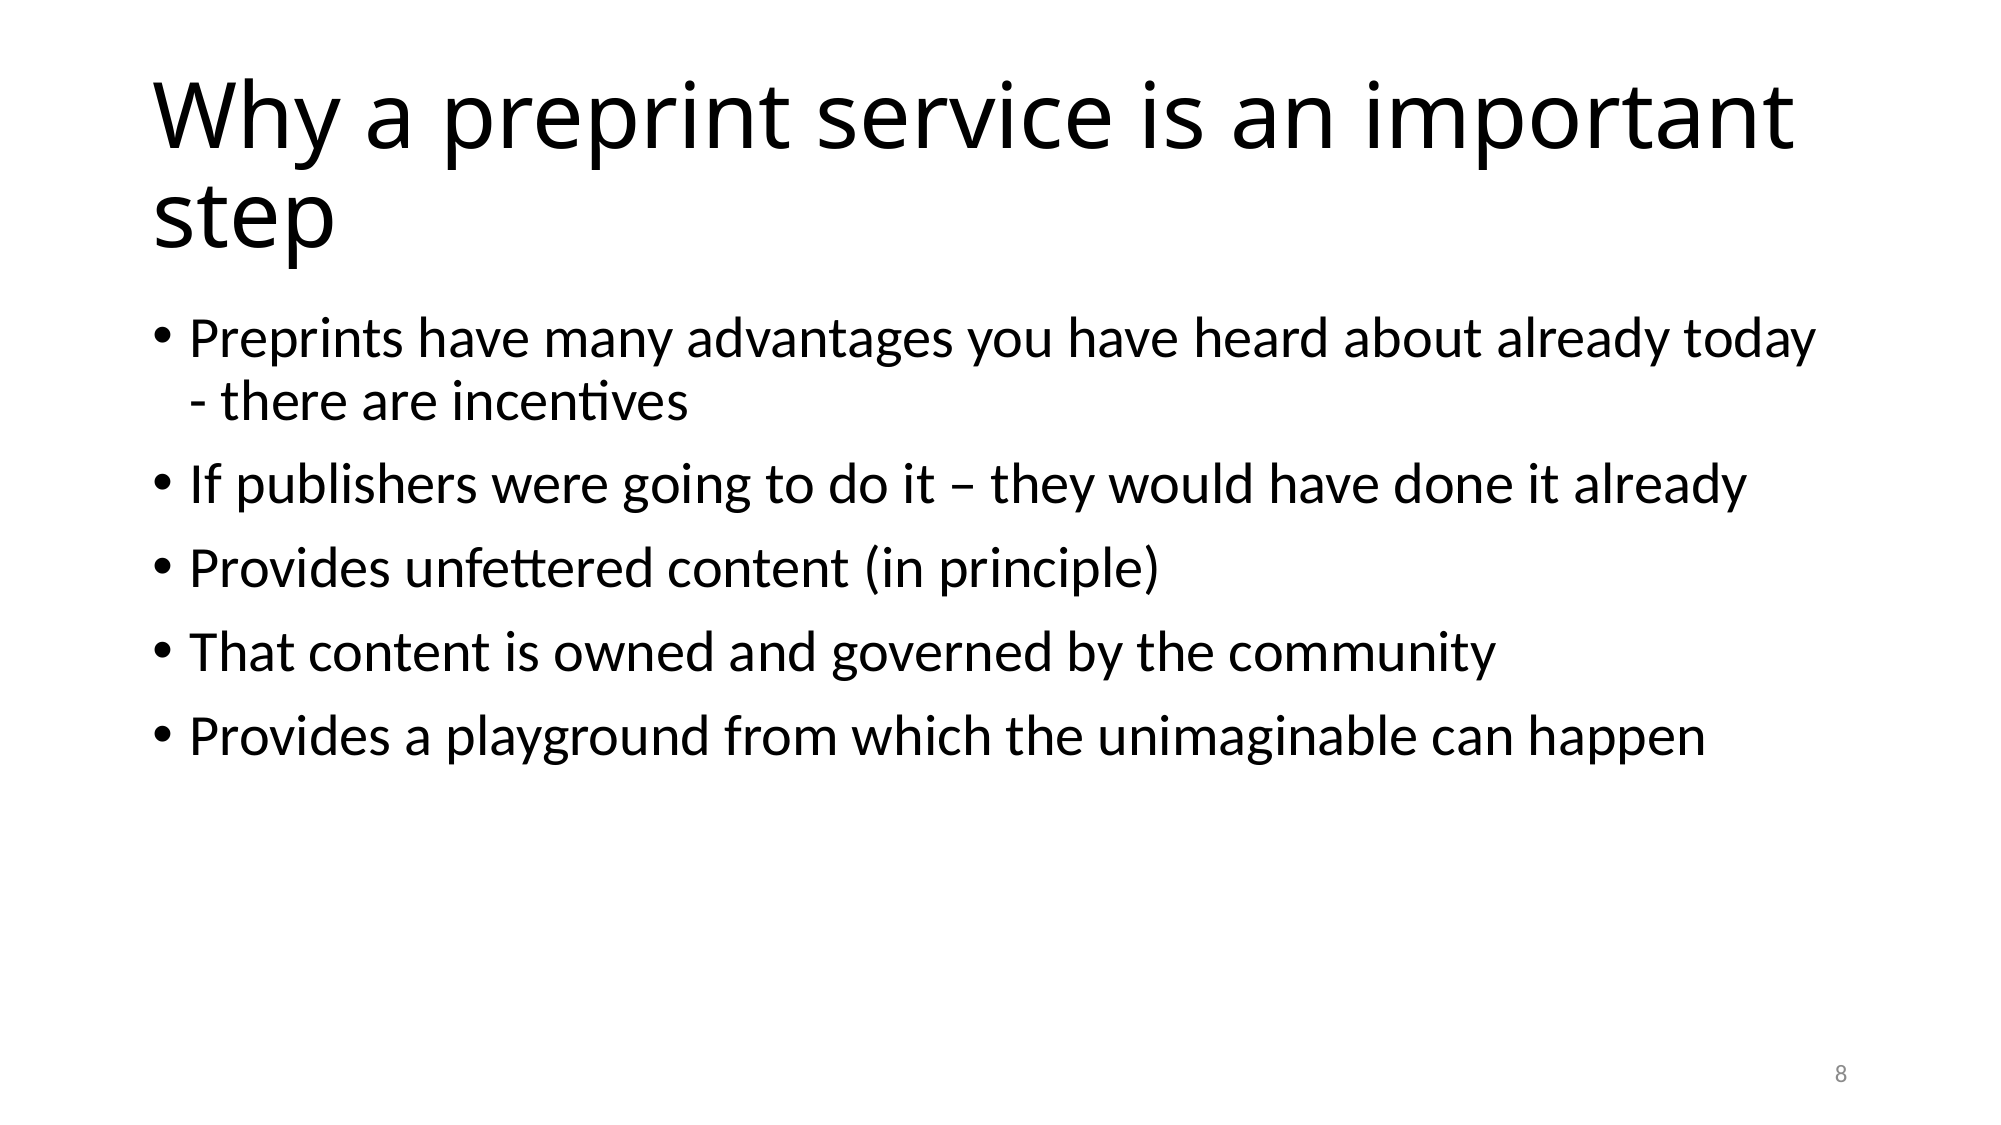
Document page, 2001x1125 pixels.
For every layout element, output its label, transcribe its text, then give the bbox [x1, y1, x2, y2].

list Preprints have many advantages you have heard about already today - there are incentives If publishers were going to do it – they would have done it already Provides unfettered content (in principle) That content is owned and governed by the community Provides a playground from which the unimaginable can happen [137, 299, 1863, 1014]
title Why a preprint service is an important step [137, 59, 1863, 278]
slide_number 8 [1412, 1042, 1863, 1103]
